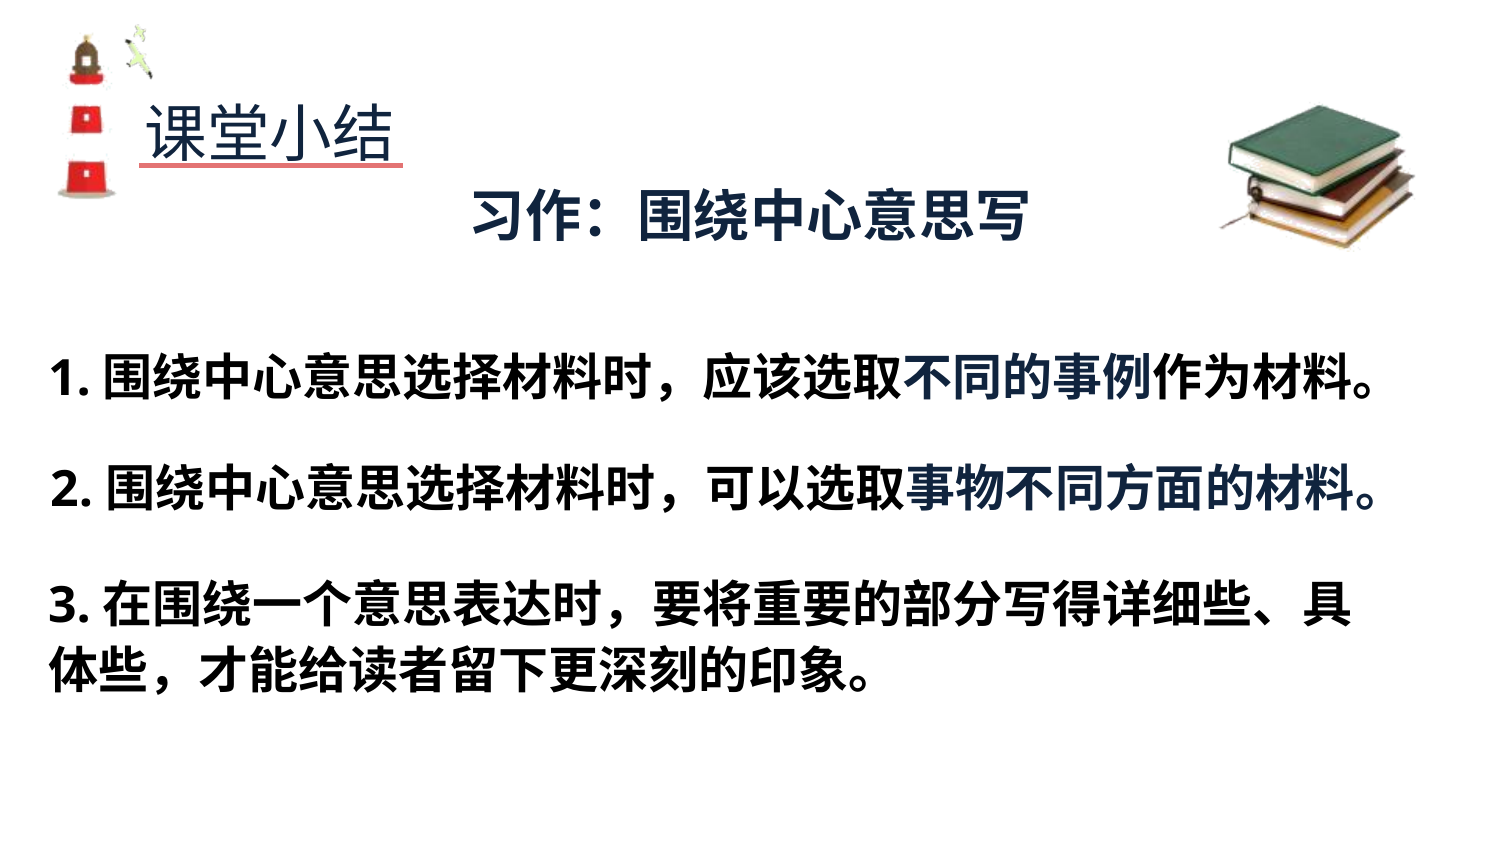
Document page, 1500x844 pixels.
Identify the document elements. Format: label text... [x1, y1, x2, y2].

text_box 1.围绕中心意思选择材料时，应该选取不同的事例作为材料。 [36, 334, 1389, 412]
picture [1210, 88, 1425, 252]
text_box 习作：围绕中心意思写 [452, 174, 1048, 254]
text_box 3.在围绕一个意思表达时，要将重要的部分写得详细些、具体些，才能给读者留下更深刻的印象。 [36, 561, 1377, 705]
text_box 2.围绕中心意思选择材料时，可以选取事物不同方面的材料。 [38, 450, 1425, 522]
picture [0, 15, 175, 205]
title 课堂小结 [179, 88, 412, 175]
